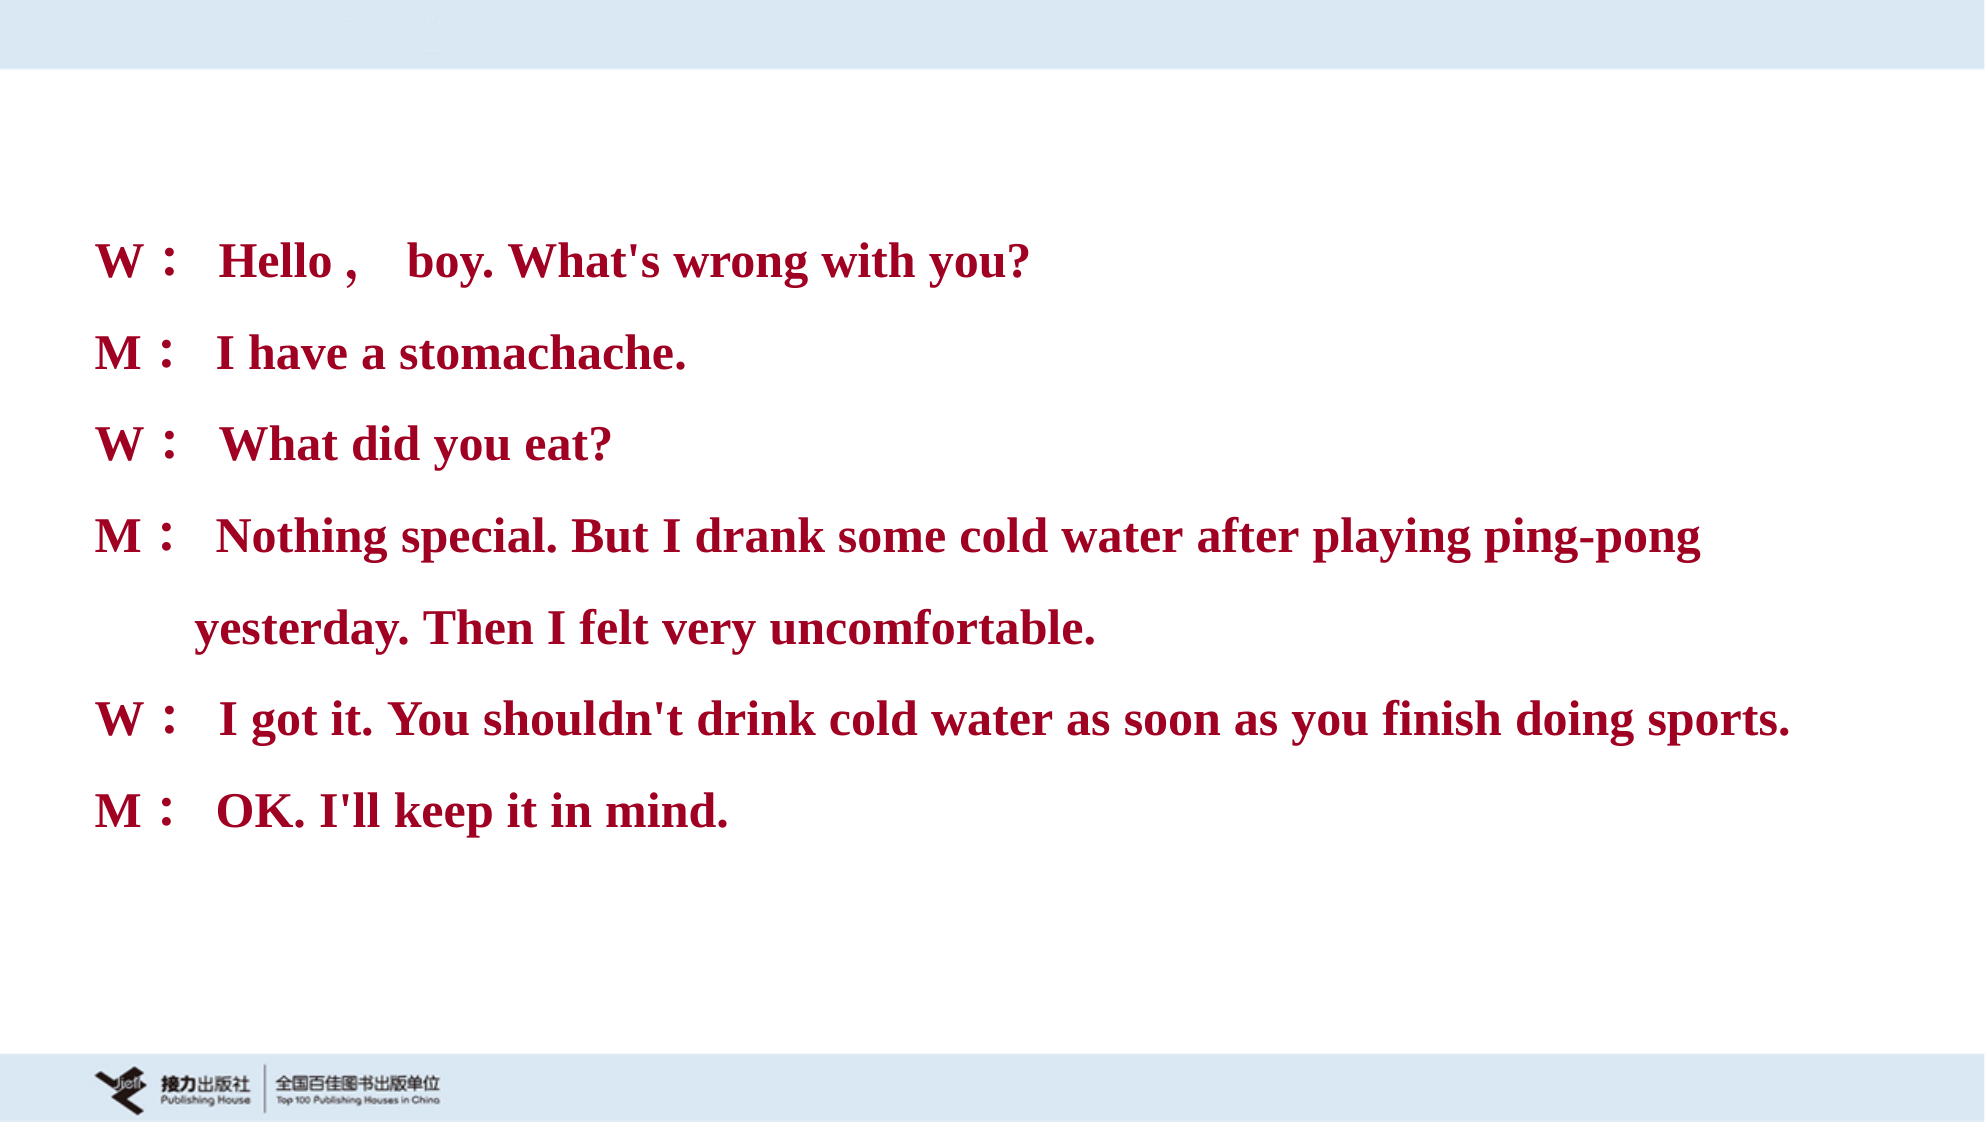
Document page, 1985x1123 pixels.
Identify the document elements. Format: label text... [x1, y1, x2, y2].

text_box W：Hello，boy. What's wrong with you? M：I have a stomachache. W：What did you eat? M：Nothing special. But I drank some cold water after playing ping-pong yesterday. Then I felt very uncomfortable. W：I got it. You shouldn't drink cold water as soon as you finish doing sports. M：OK. I'll keep it in mind. [94, 195, 1892, 930]
picture [0, 0, 1985, 1122]
